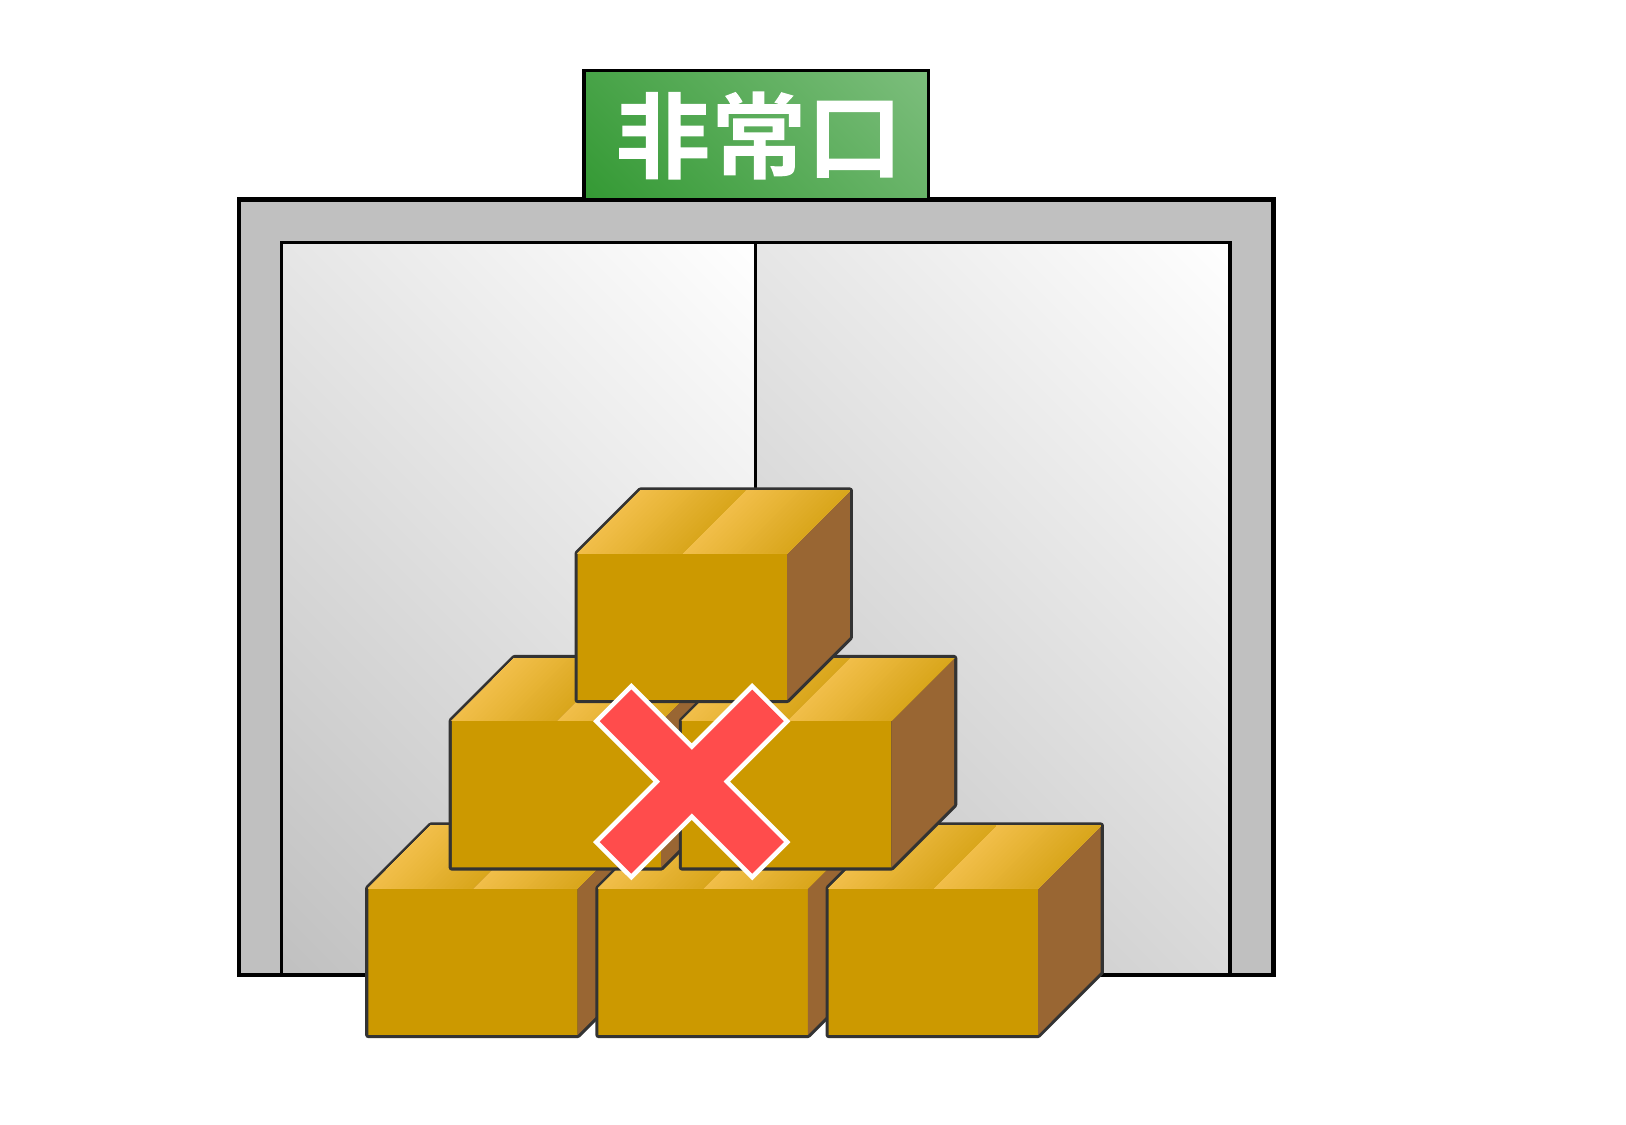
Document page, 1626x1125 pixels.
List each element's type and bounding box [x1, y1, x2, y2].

text_box [238, 70, 1274, 1036]
